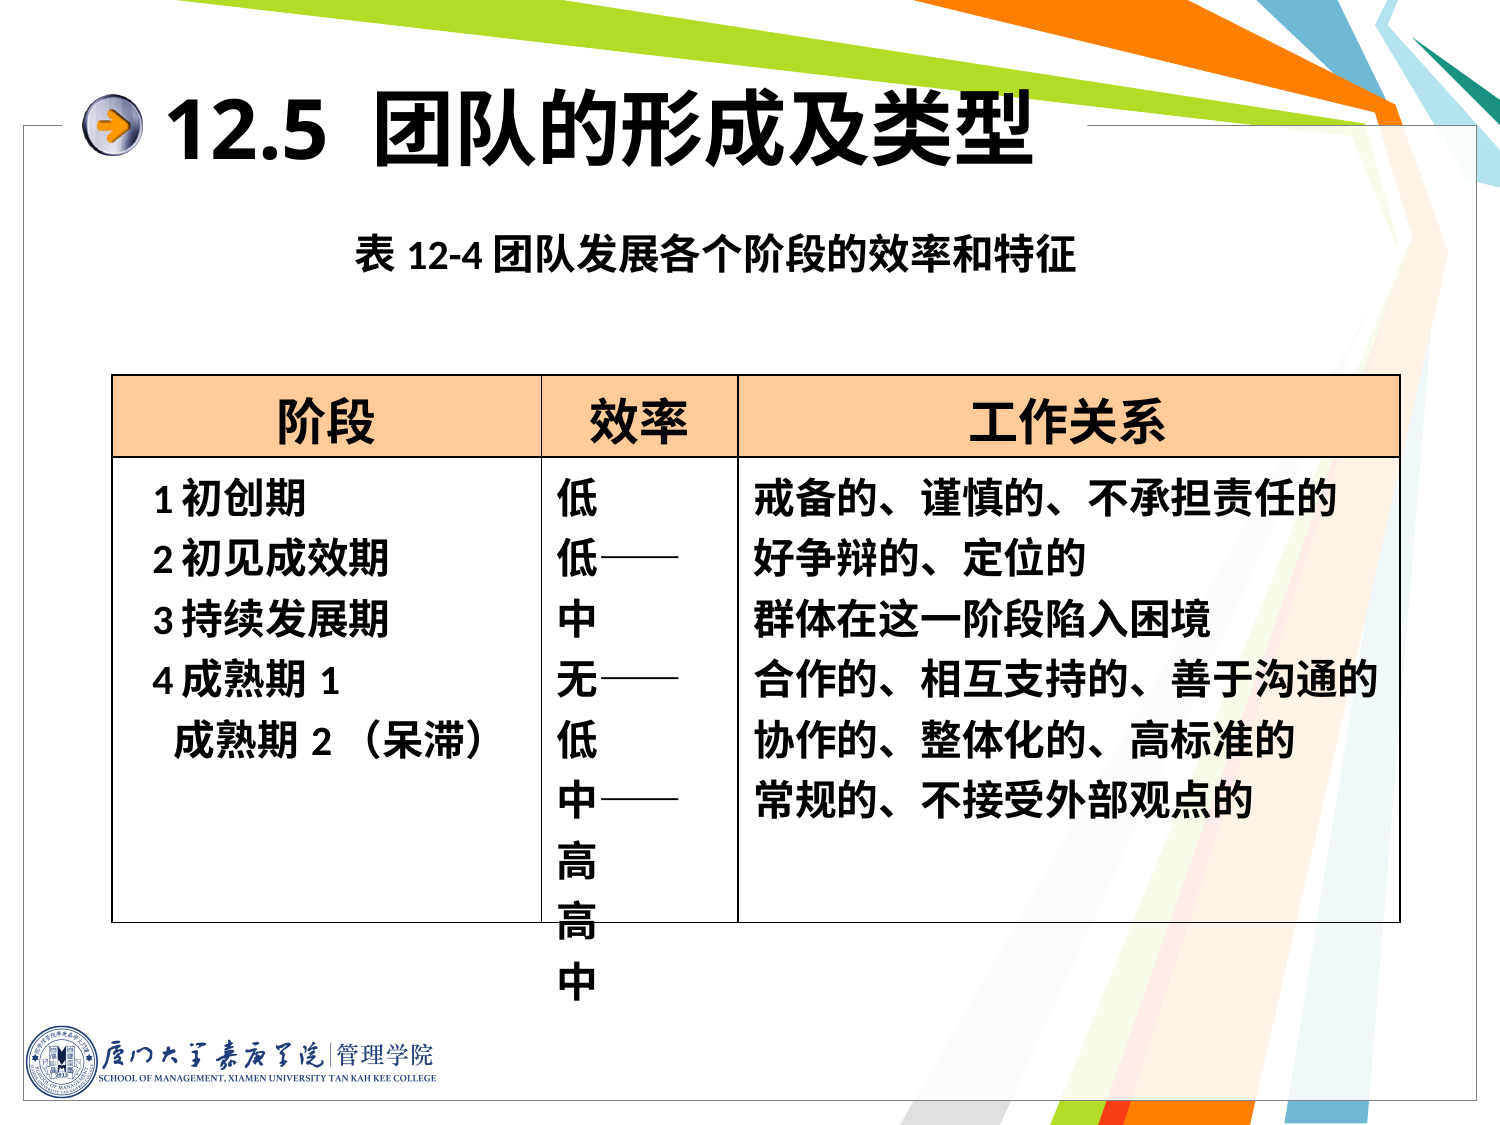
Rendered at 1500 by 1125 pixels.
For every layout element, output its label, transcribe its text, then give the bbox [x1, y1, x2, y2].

table_cell 戒备的、谨慎的、不承担责任的 好争辩的、定位的 群体在这一阶段陷入困境 合作的、相互支持的、善于沟通的 协作的、整体化的、高标准的 常规的、不接受外部观点的 [739, 458, 1399, 922]
text_box 表12-4团队发展各个阶段的效率和特征 [339, 220, 1093, 285]
table_header 效率 [542, 376, 737, 456]
table_cell 低 低——中 无——低 中——高 高 中 [542, 458, 737, 922]
picture [82, 94, 143, 156]
table_cell 1初创期 2初见成效期 3持续发展期 4成熟期1 成熟期2（呆滞） [113, 458, 541, 922]
table_header 工作关系 [739, 376, 1399, 456]
picture [24, 1024, 438, 1100]
table_header 阶段 [113, 376, 541, 456]
title 12.5 团队的形成及类型 [148, 32, 1182, 220]
